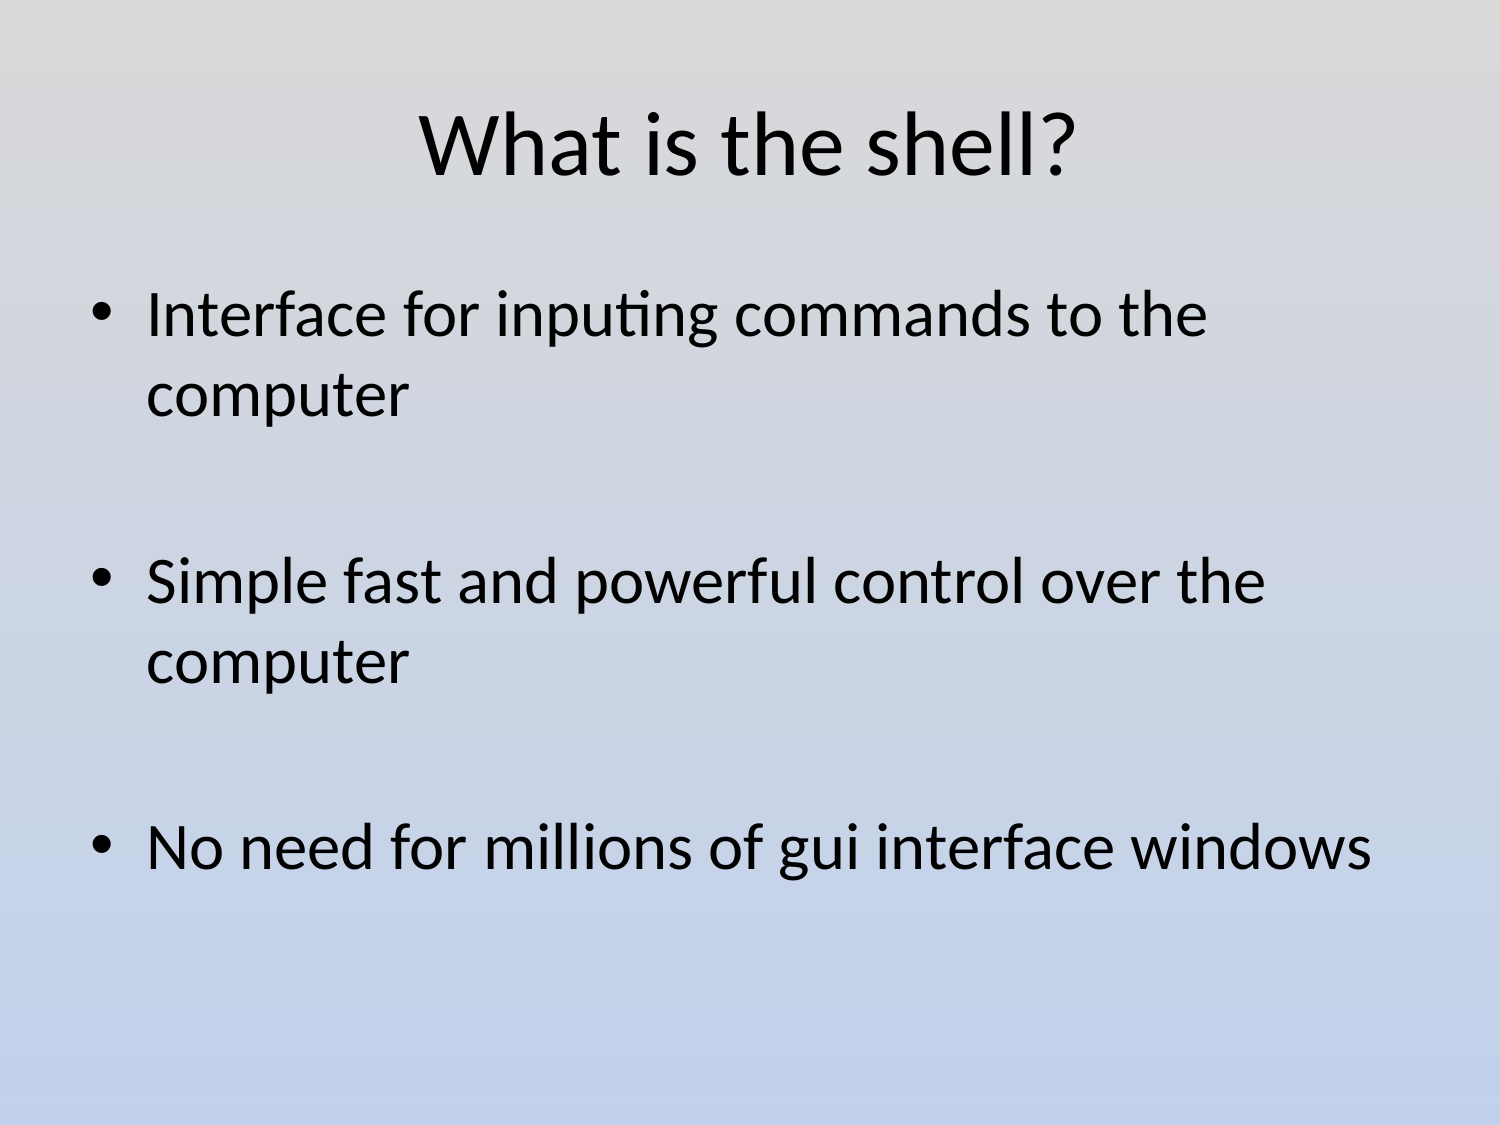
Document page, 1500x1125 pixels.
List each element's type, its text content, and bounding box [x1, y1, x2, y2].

title What is the shell? [75, 45, 1425, 233]
list Interface for inputing commands to the computer Simple fast and powerful control over the computer No need for millions of gui interface windows [75, 262, 1425, 1005]
